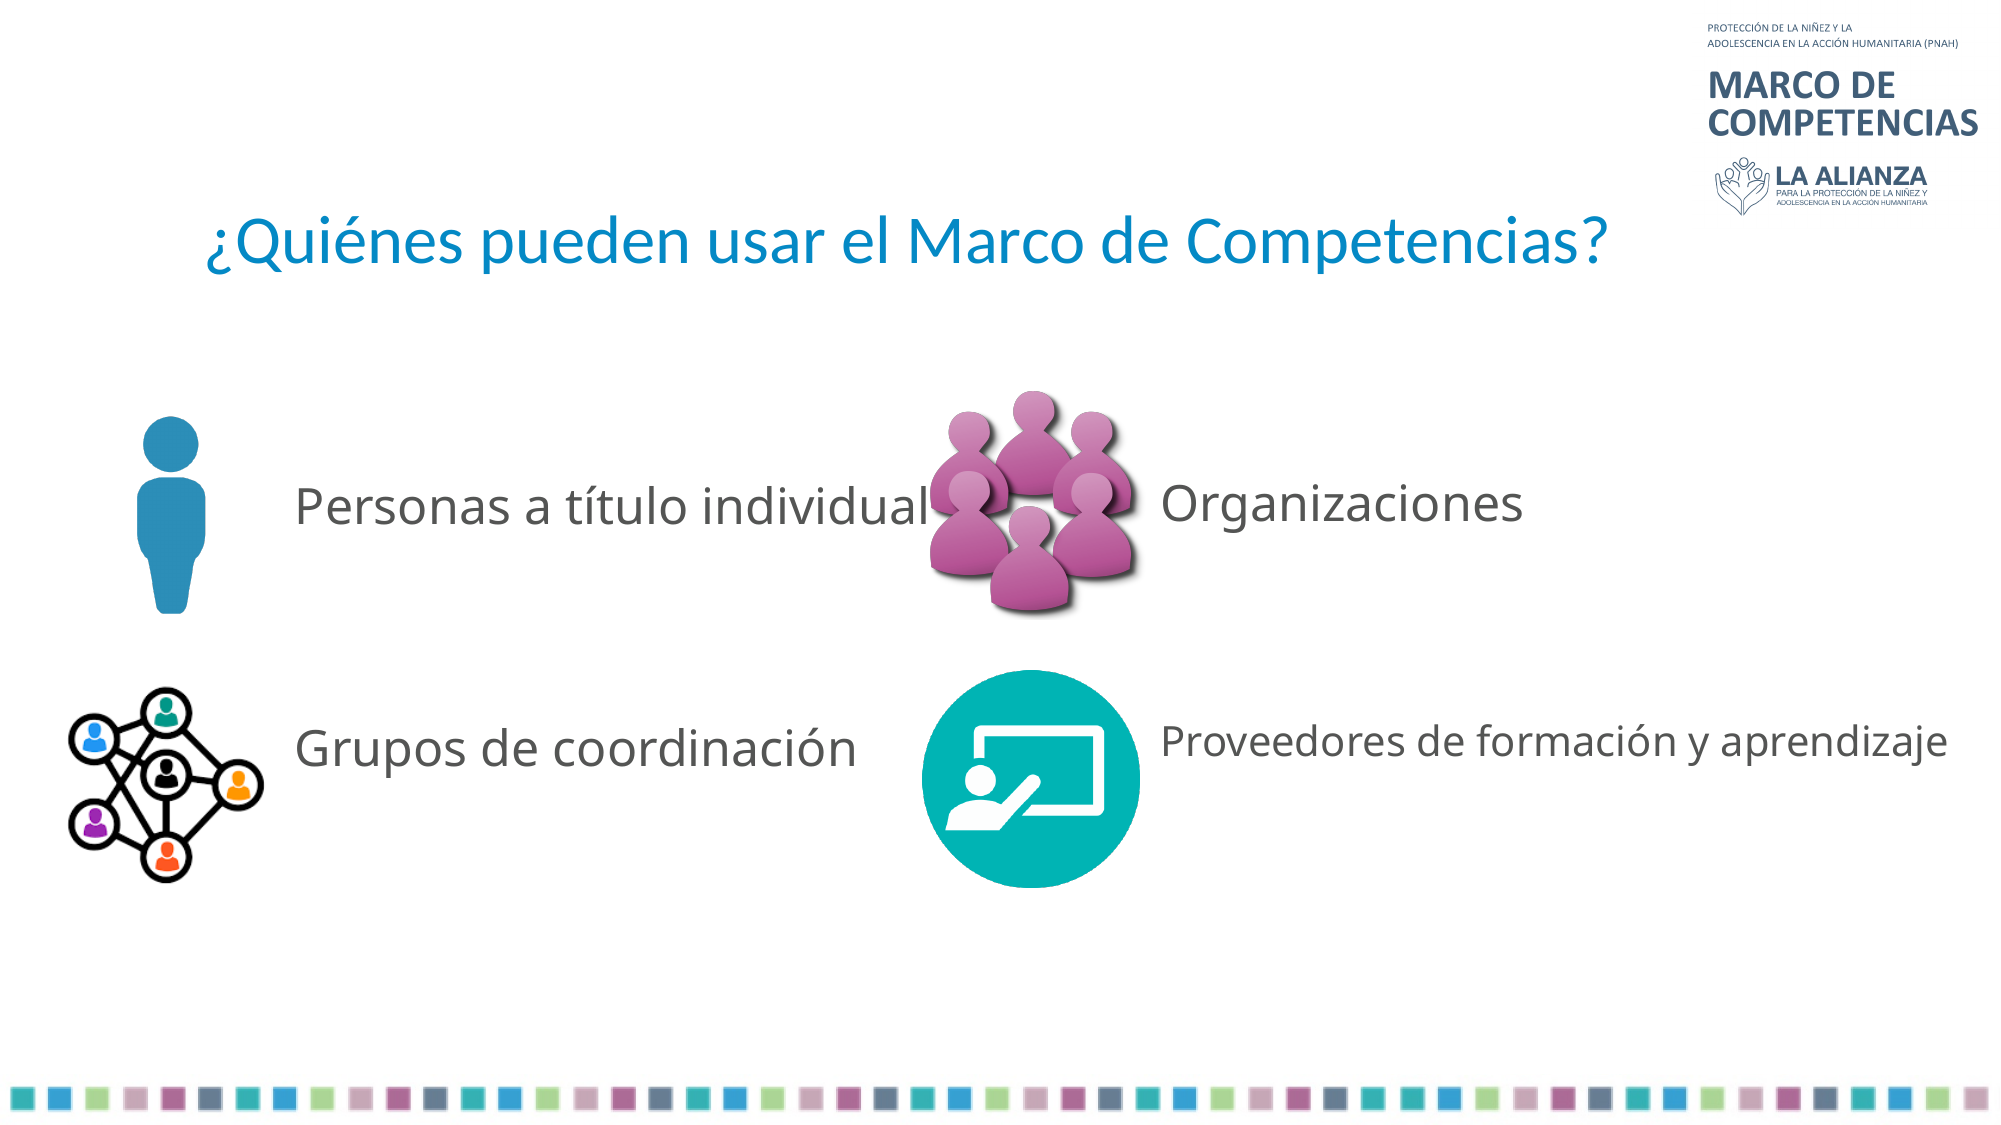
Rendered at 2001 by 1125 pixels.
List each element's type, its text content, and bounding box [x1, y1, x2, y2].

title ¿Quiénes pueden usar el Marco de Competencias? [158, 141, 1659, 286]
text_box Organizaciones Proveedores de formación y aprendizaje [995, 379, 2000, 992]
picture [911, 379, 1151, 620]
picture [1691, 0, 2000, 229]
text_box Personas a título individual Grupos de coordinación [54, 383, 996, 995]
picture [0, 1074, 2000, 1125]
picture [22, 379, 302, 913]
picture [922, 670, 1140, 889]
